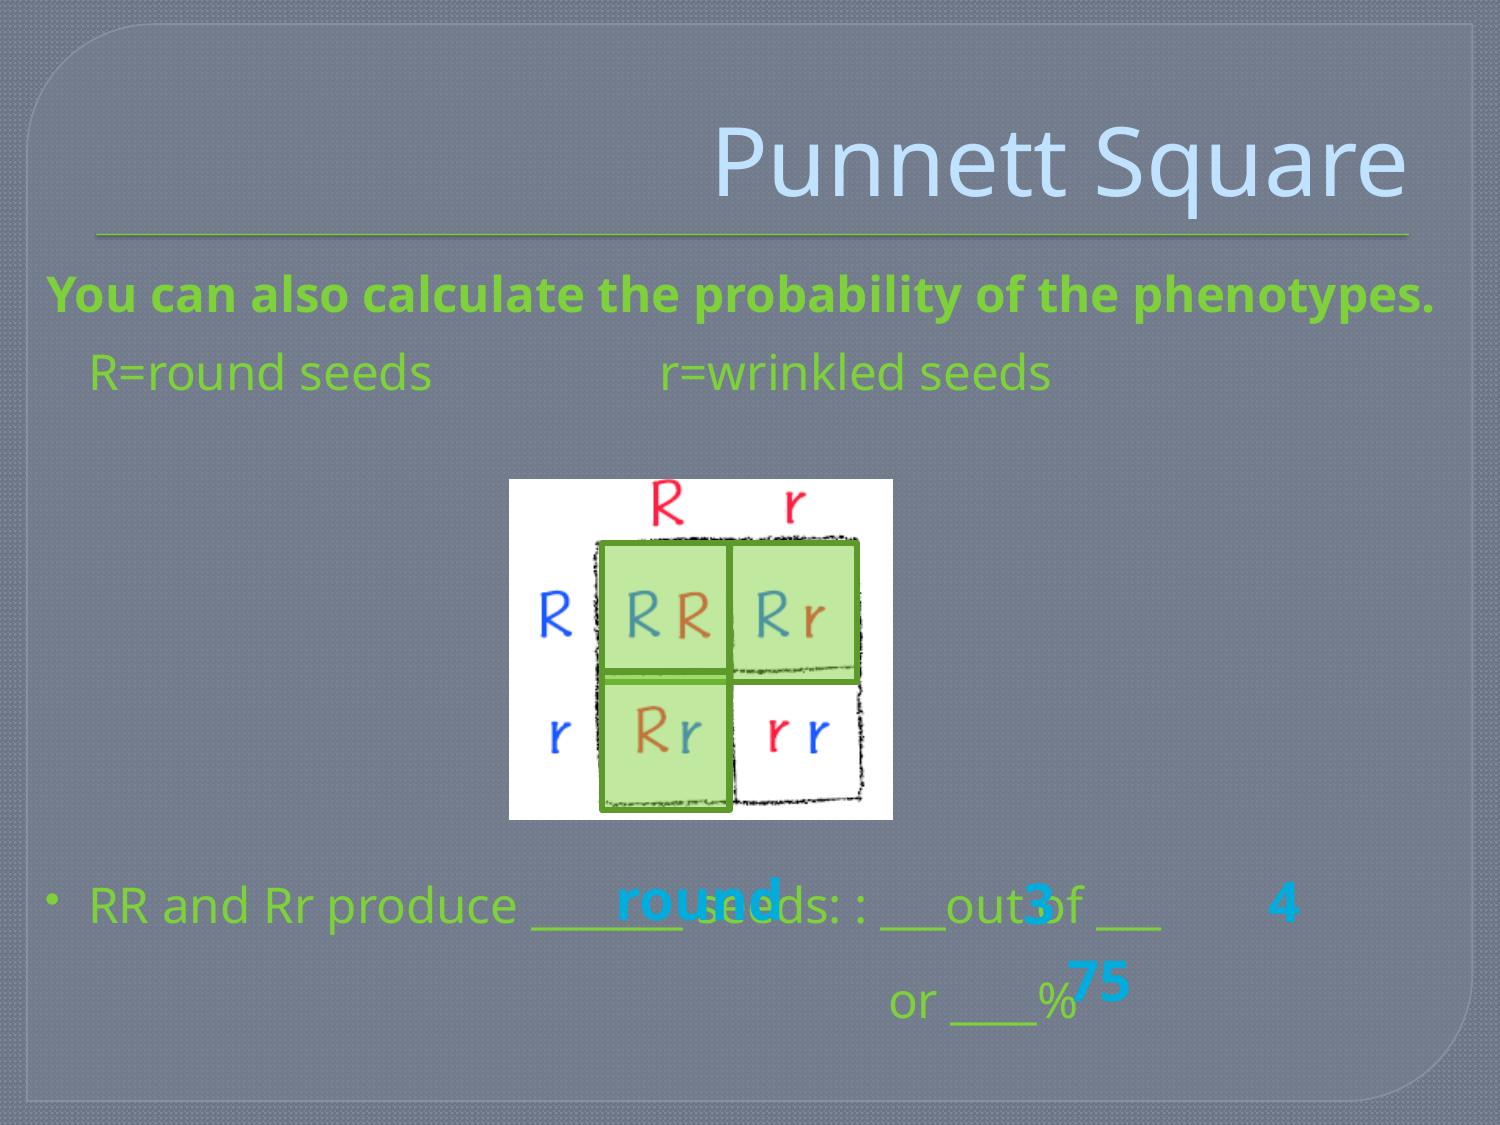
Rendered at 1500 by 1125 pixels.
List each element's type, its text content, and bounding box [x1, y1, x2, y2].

text_box 4 [1254, 859, 1316, 942]
list You can also calculate the probability of the phenotypes. R=round seeds r=wrinkled seeds RR and Rr produce _______ seeds: : ___out of ___ or ____% [31, 187, 1471, 1064]
picture [508, 479, 893, 820]
text_box round [600, 856, 814, 940]
text_box 75 [1052, 937, 1147, 1021]
text_box 3 [1008, 861, 1071, 944]
title Punnett Square [75, 0, 1425, 187]
